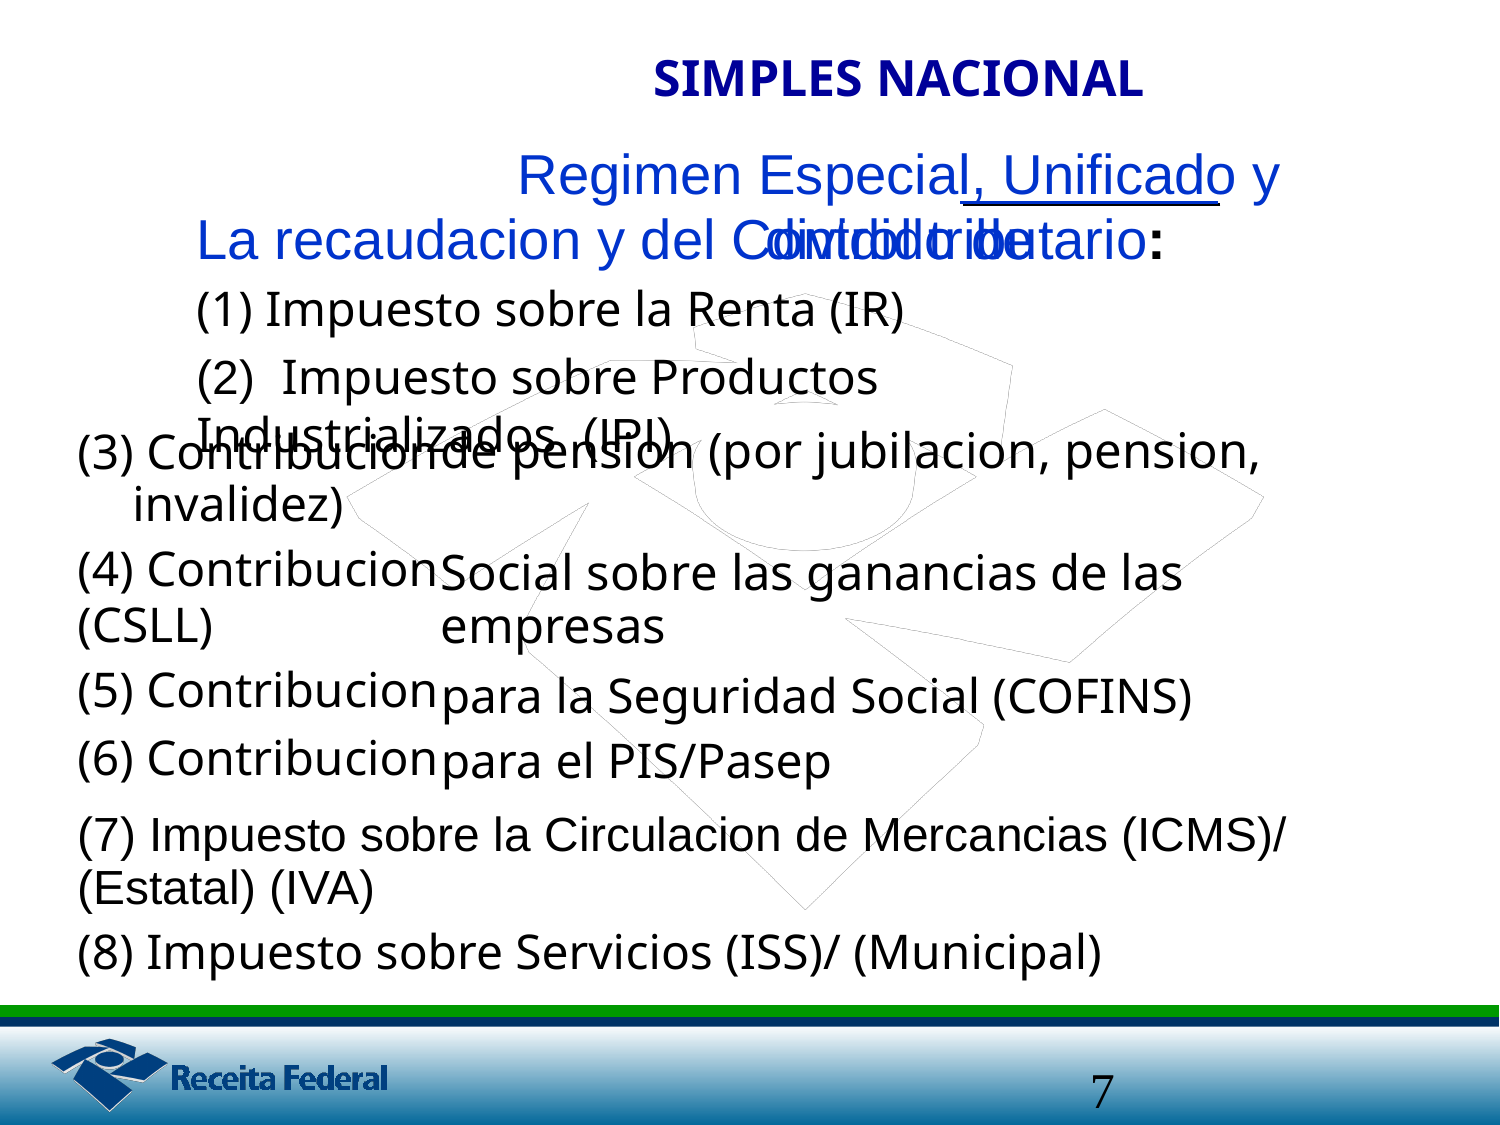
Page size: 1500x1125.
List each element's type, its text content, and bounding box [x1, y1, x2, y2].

text_box [475, 479, 1274, 547]
text_box SIMPLES NACIONAL Regimen Especial, Unificado y dividido de [194, 52, 1304, 211]
text_box [0, 1010, 1499, 1017]
text_box para la Seguridad Social (COFINS) para el PIS/Pasep [438, 670, 1205, 793]
text_box Social sobre las ganancias de las empresas [438, 547, 1366, 601]
text_box La recaudacion y del Control tributario: (1) Impuesto sobre la Renta (IR) (2) Impuesto sobre Productos Industrializados (IPI) [75, 210, 1238, 411]
text_box [0, 1005, 1499, 1010]
text_box (7) Impuesto sobre la Circulacion de Mercancias (ICMS)/ (Estatal) (IVA) (8) Impuesto sobre Servicios (ISS)/ (Municipal) [75, 809, 1366, 984]
text_box [50, 1037, 169, 1116]
text_box [336, 601, 1274, 809]
text_box [167, 1058, 395, 1097]
text_box 7 [1087, 1065, 1125, 1120]
text_box de pension (por jubilacion, pension, [438, 425, 1314, 479]
text_box [336, 279, 1274, 425]
text_box [0, 1017, 1499, 1027]
text_box (3) Contribucion invalidez) (4) Contribucion (CSLL) (5) Contribucion (6) Contribucion [75, 425, 475, 793]
